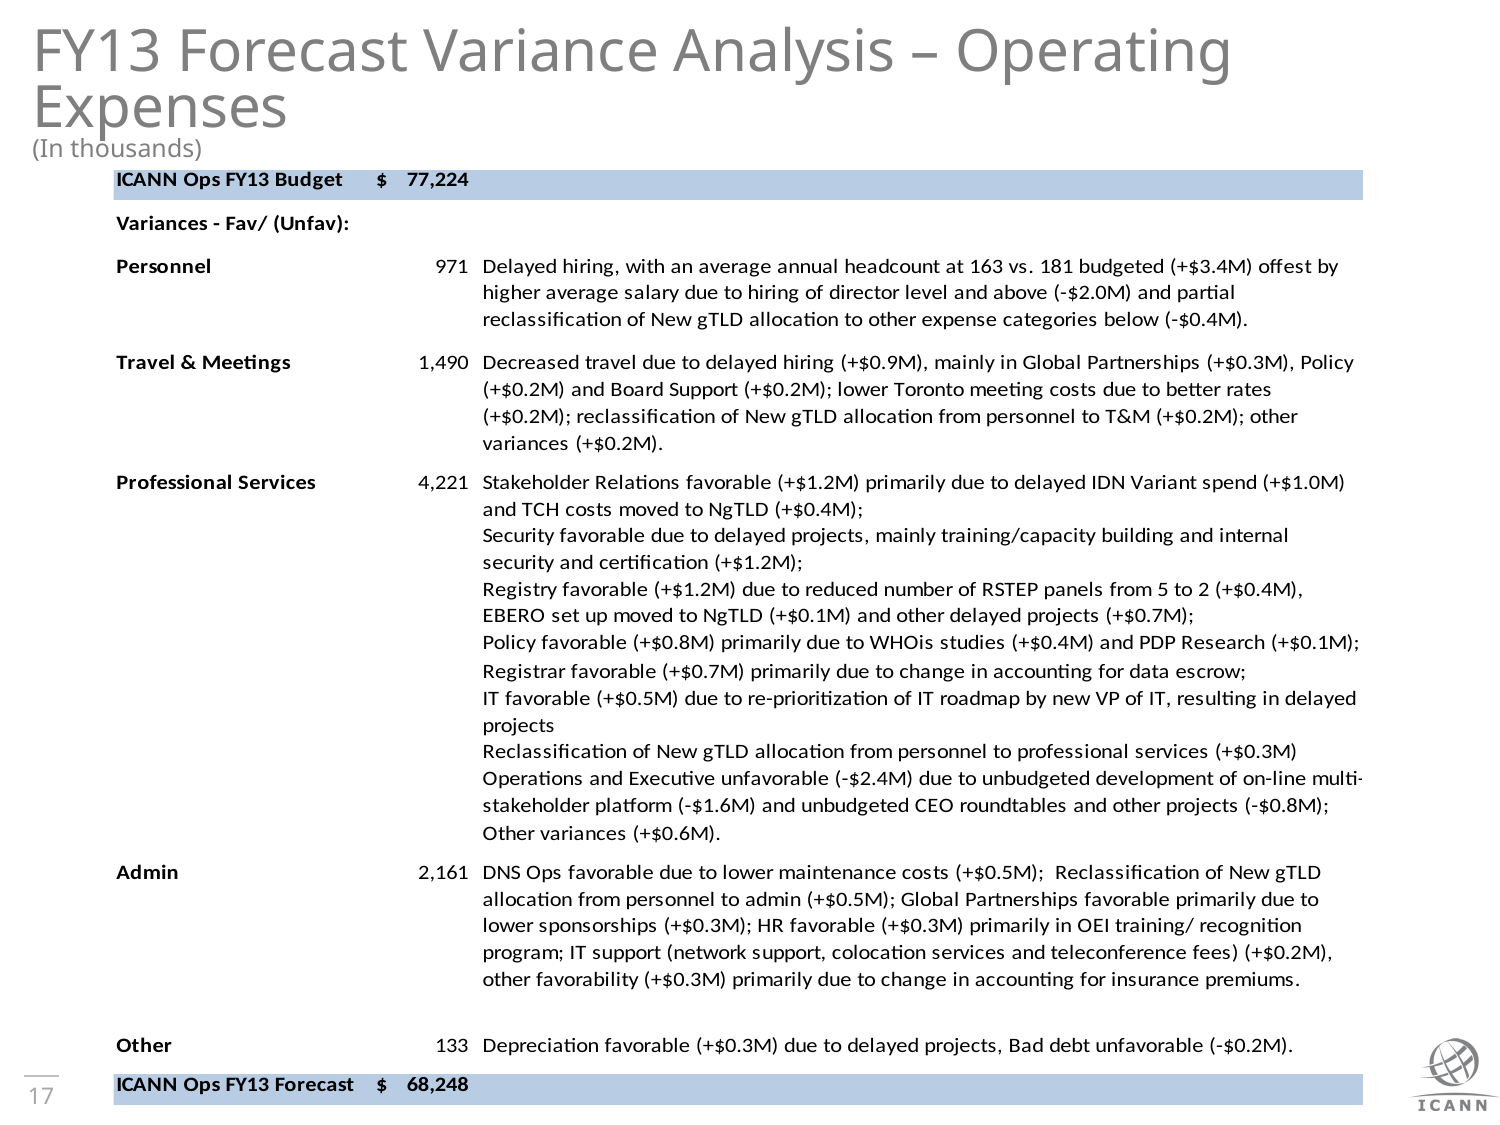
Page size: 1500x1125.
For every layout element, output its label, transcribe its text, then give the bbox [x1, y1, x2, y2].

title FY13 Forecast Variance Analysis – Operating Expenses (In thousands) [17, 19, 1500, 116]
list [111, 168, 1365, 1107]
picture [1409, 1038, 1500, 1111]
